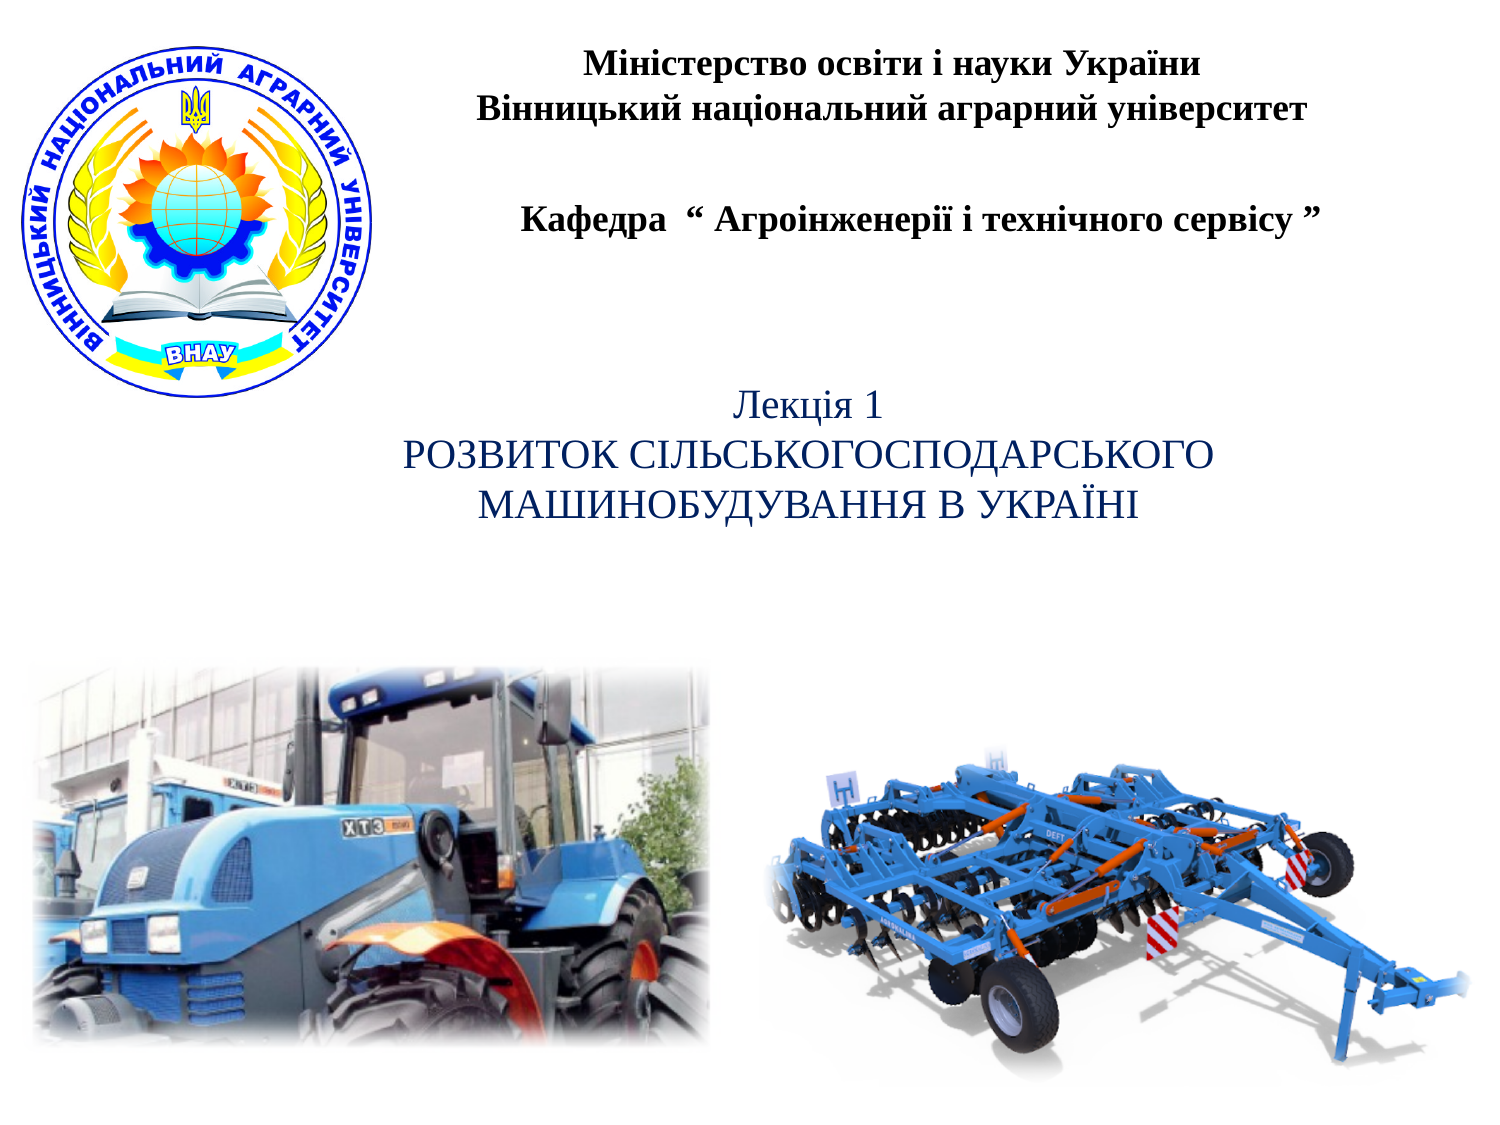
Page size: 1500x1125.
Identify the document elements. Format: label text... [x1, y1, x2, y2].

title Лекція 1 РОЗВИТОК СІЛЬСЬКОГОСПОДАРСЬКОГО МАШИНОБУДУВАННЯ В УКРАЇНІ [171, 331, 1447, 573]
picture [759, 739, 1480, 1088]
text_box Кафедра “ Агроінженерії і технічного сервісу ” [442, 186, 1400, 247]
picture [20, 656, 722, 1054]
picture [20, 46, 373, 398]
text_box Міністерство освіти і науки України Вінницький національний аграрний університет [374, 30, 1411, 136]
